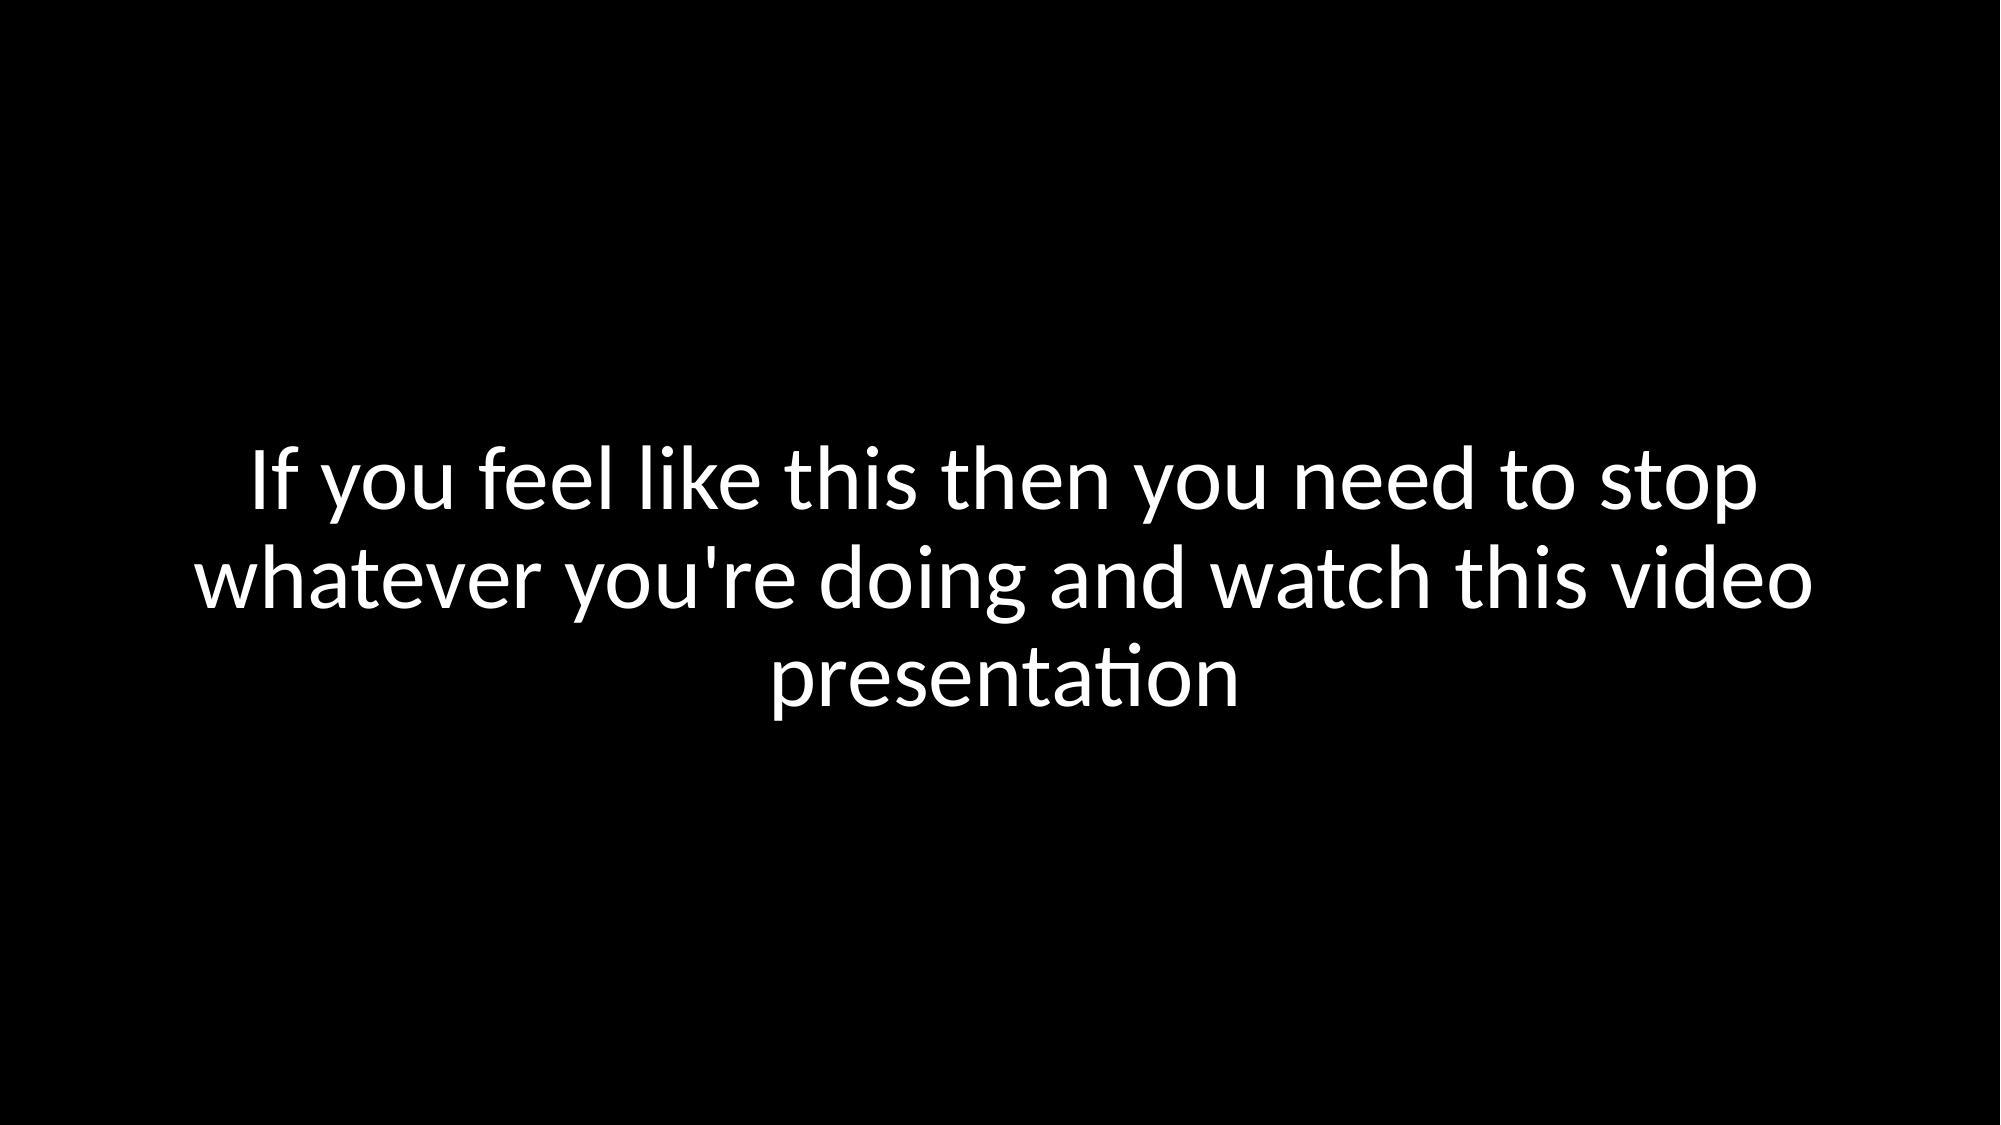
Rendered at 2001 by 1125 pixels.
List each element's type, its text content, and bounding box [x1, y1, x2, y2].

list If you feel like this then you need to stop whatever you're doing and watch this video presentation [143, 422, 1868, 976]
